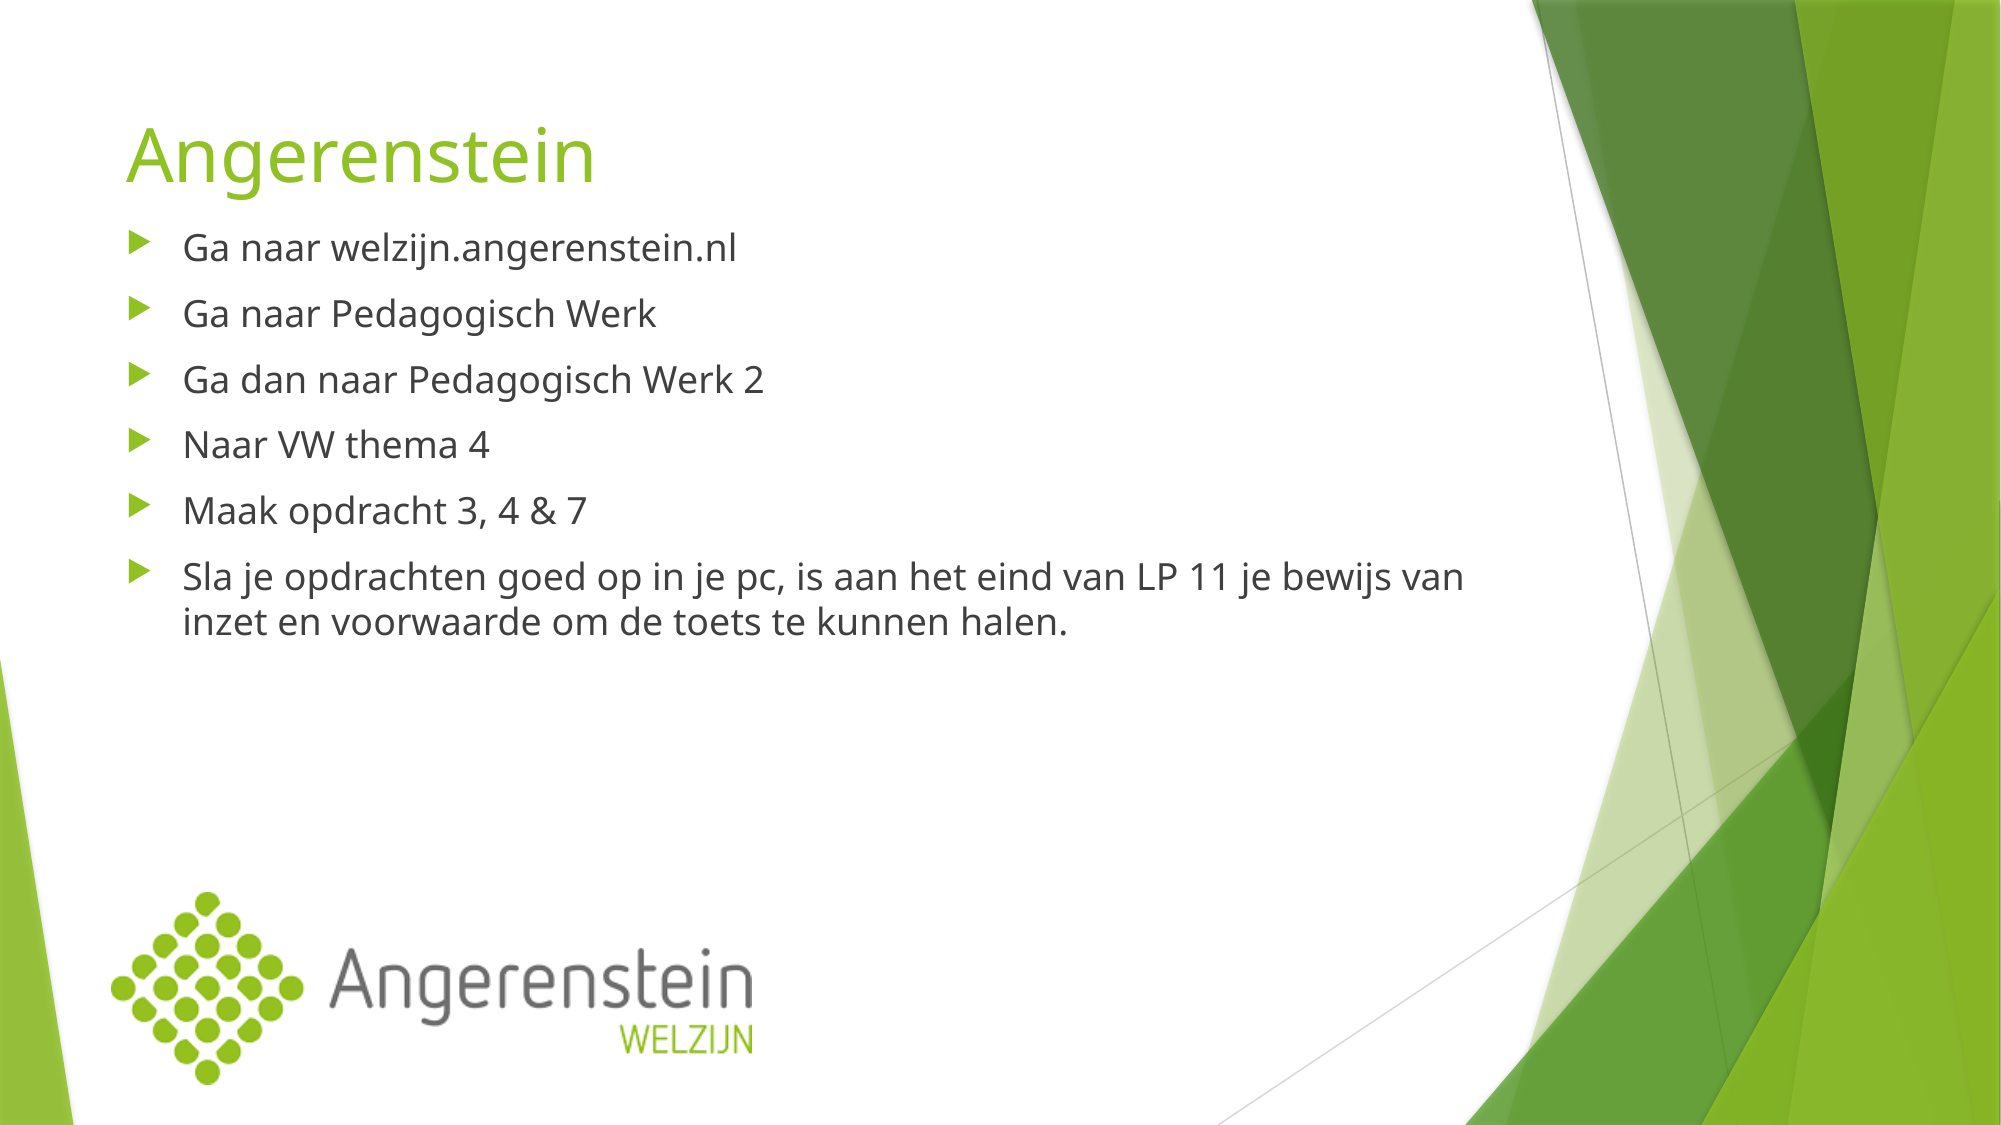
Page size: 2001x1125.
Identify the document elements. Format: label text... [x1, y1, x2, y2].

title Angerenstein [111, 99, 1522, 216]
list Ga naar welzijn.angerenstein.nl Ga naar Pedagogisch Werk Ga dan naar Pedagogisch Werk 2 Naar VW thema 4 Maak opdracht 3, 4 & 7 Sla je opdrachten goed op in je pc, is aan het eind van LP 11 je bewijs van inzet en voorwaarde om de toets te kunnen halen. [111, 216, 1522, 853]
picture [110, 892, 753, 1086]
